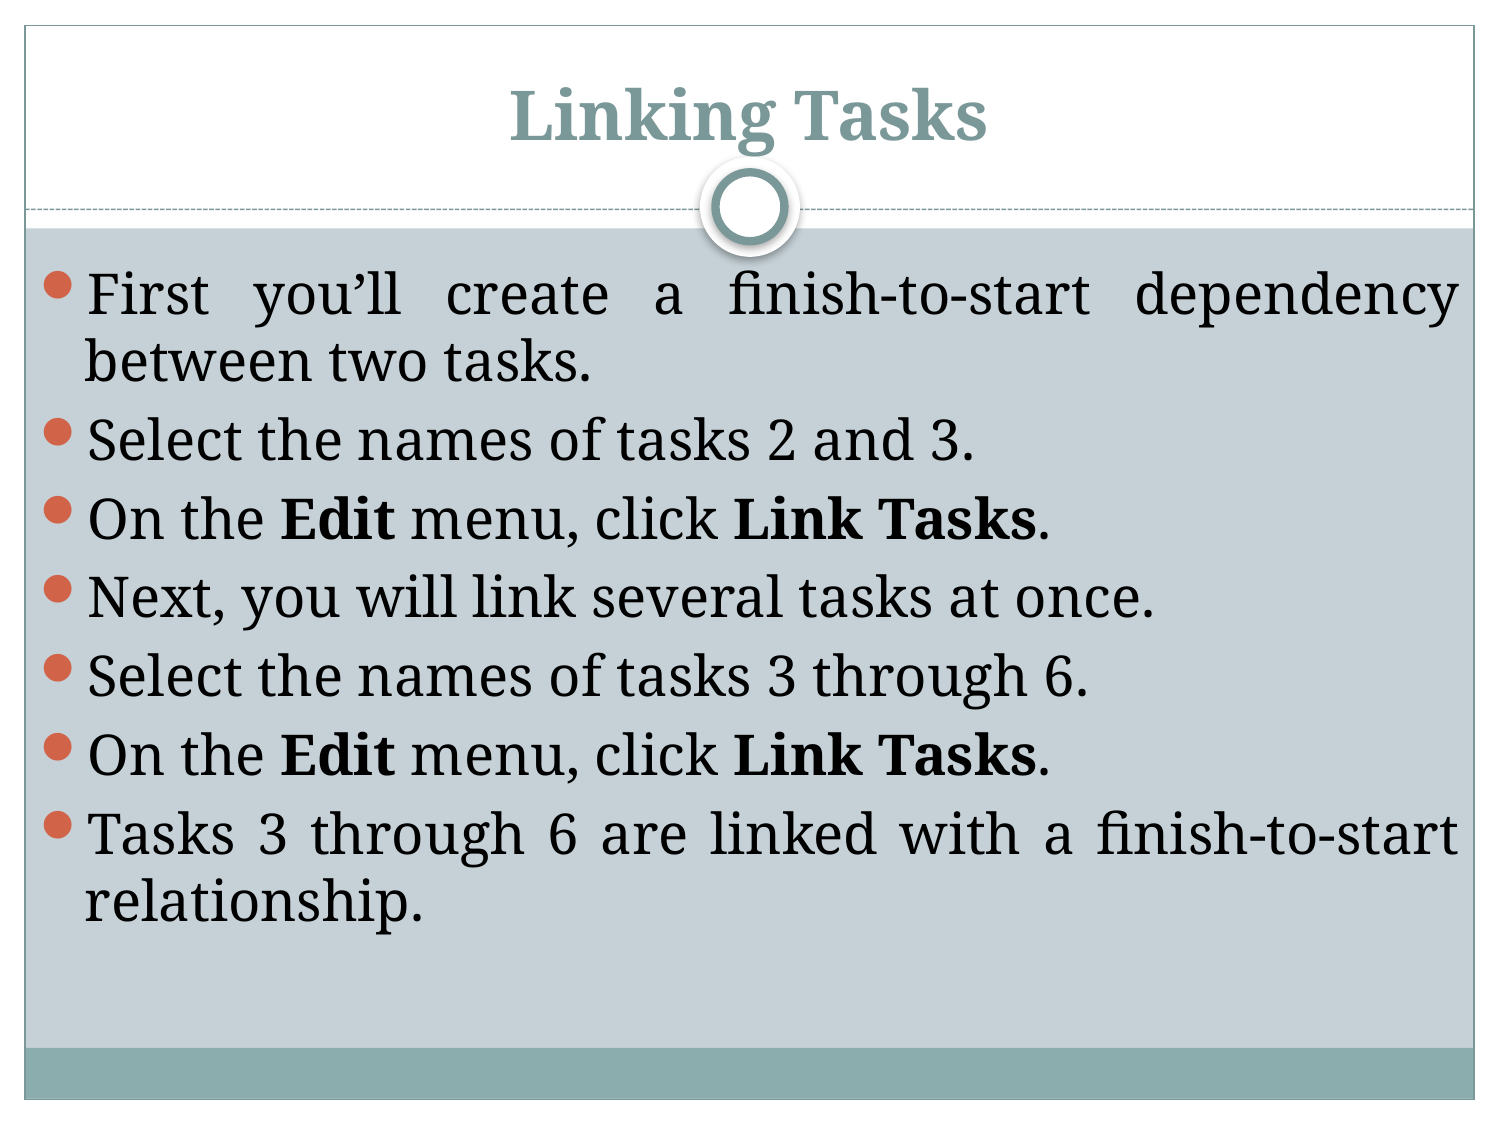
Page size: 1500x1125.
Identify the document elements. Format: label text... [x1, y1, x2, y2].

title Linking Tasks [49, 37, 1450, 162]
list First you’ll create a finish-to-start dependency between two tasks. Select the names of tasks 2 and 3. On the Edit menu, click Link Tasks. Next, you will link several tasks at once. Select the names of tasks 3 through 6. On the Edit menu, click Link Tasks. Tasks 3 through 6 are linked with a finish-to-start relationship. [24, 250, 1475, 1063]
